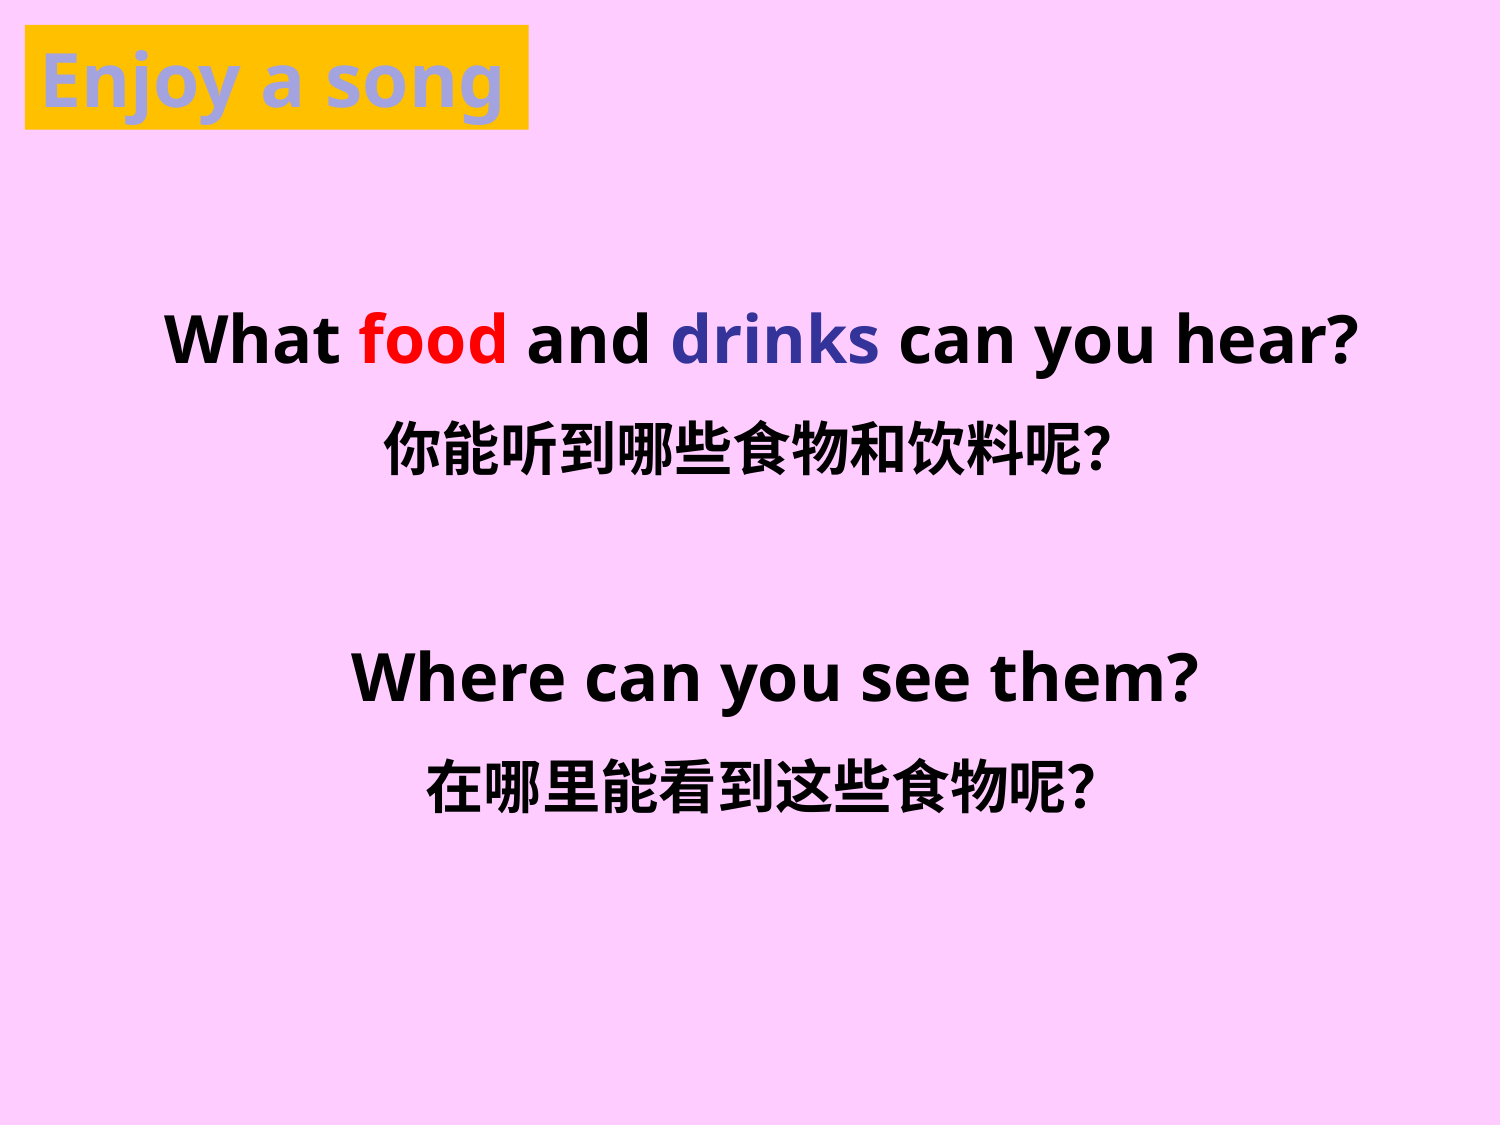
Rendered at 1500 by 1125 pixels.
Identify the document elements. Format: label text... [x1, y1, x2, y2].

text_box Enjoy a song [24, 24, 529, 130]
text_box What food and drinks can you hear? 你能听到哪些食物和饮料呢？ [124, 249, 1400, 490]
text_box Where can you see them? 在哪里能看到这些食物呢？ [137, 587, 1414, 828]
